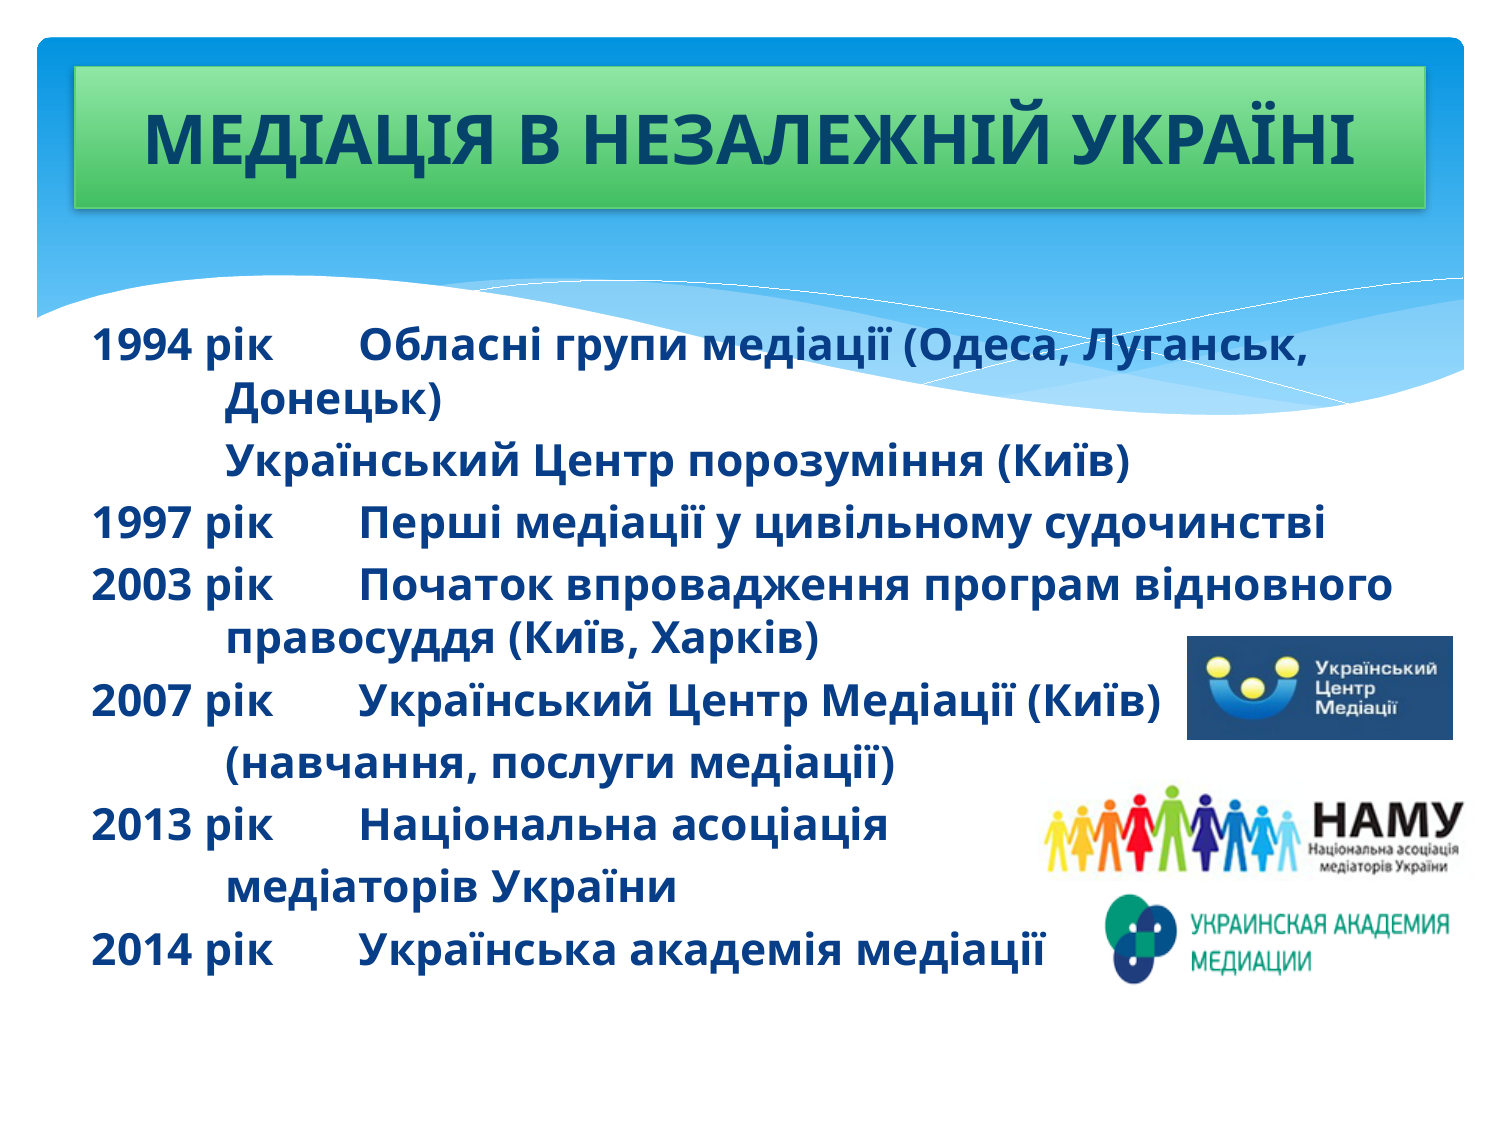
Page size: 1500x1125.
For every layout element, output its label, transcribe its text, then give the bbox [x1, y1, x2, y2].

picture [1186, 636, 1453, 740]
picture [1104, 892, 1477, 988]
title МЕДІАЦІЯ В НЕЗАЛЕЖНІЙ УКРАЇНІ [74, 66, 1426, 209]
list 1994 рік Обласні групи медіації (Одеса, Луганськ, Донецьк) Український Центр порозуміння (Київ) 1997 рік Перші медіації у цивільному судочинстві 2003 рік Початок впровадження програм відновного правосуддя (Київ, Харків) 2007 рік Український Центр Медіації (Київ) (навчання, послуги медіації) 2013 рік Національна асоціація медіаторів України 2014 рік Українська академія медіації [76, 184, 1459, 994]
picture [1037, 778, 1476, 881]
